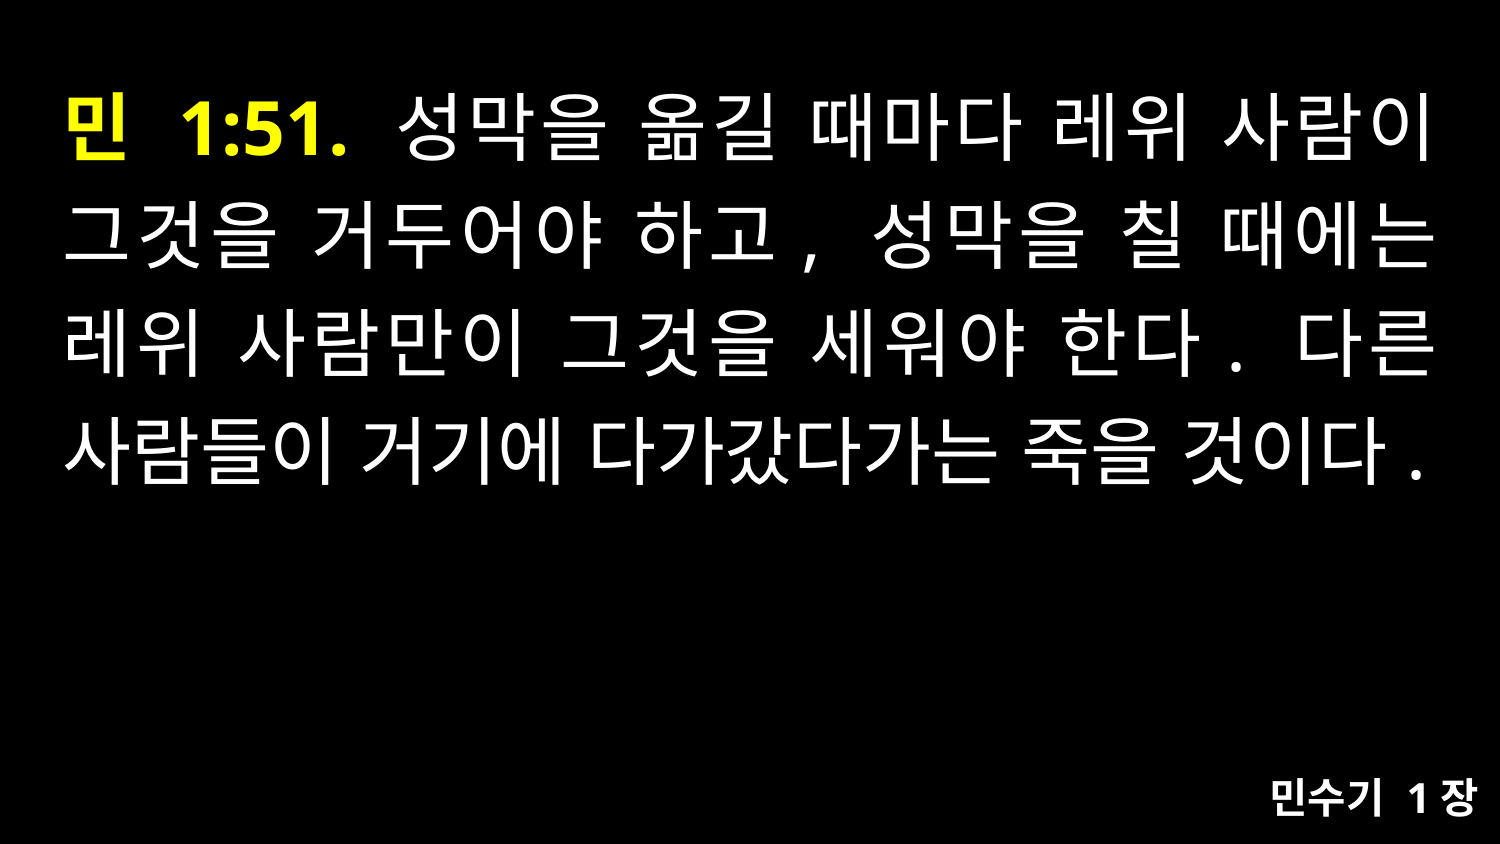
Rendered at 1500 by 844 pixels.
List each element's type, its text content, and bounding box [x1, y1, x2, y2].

subtitle 민수기 1장 [916, 770, 1500, 844]
title 민 1:51. 성막을 옮길 때마다 레위 사람이 그것을 거두어야 하고, 성막을 칠 때에는 레위 사람만이 그것을 세워야 한다. 다른 사람들이 거기에 다가갔다가는 죽을 것이다. [0, 0, 1500, 844]
